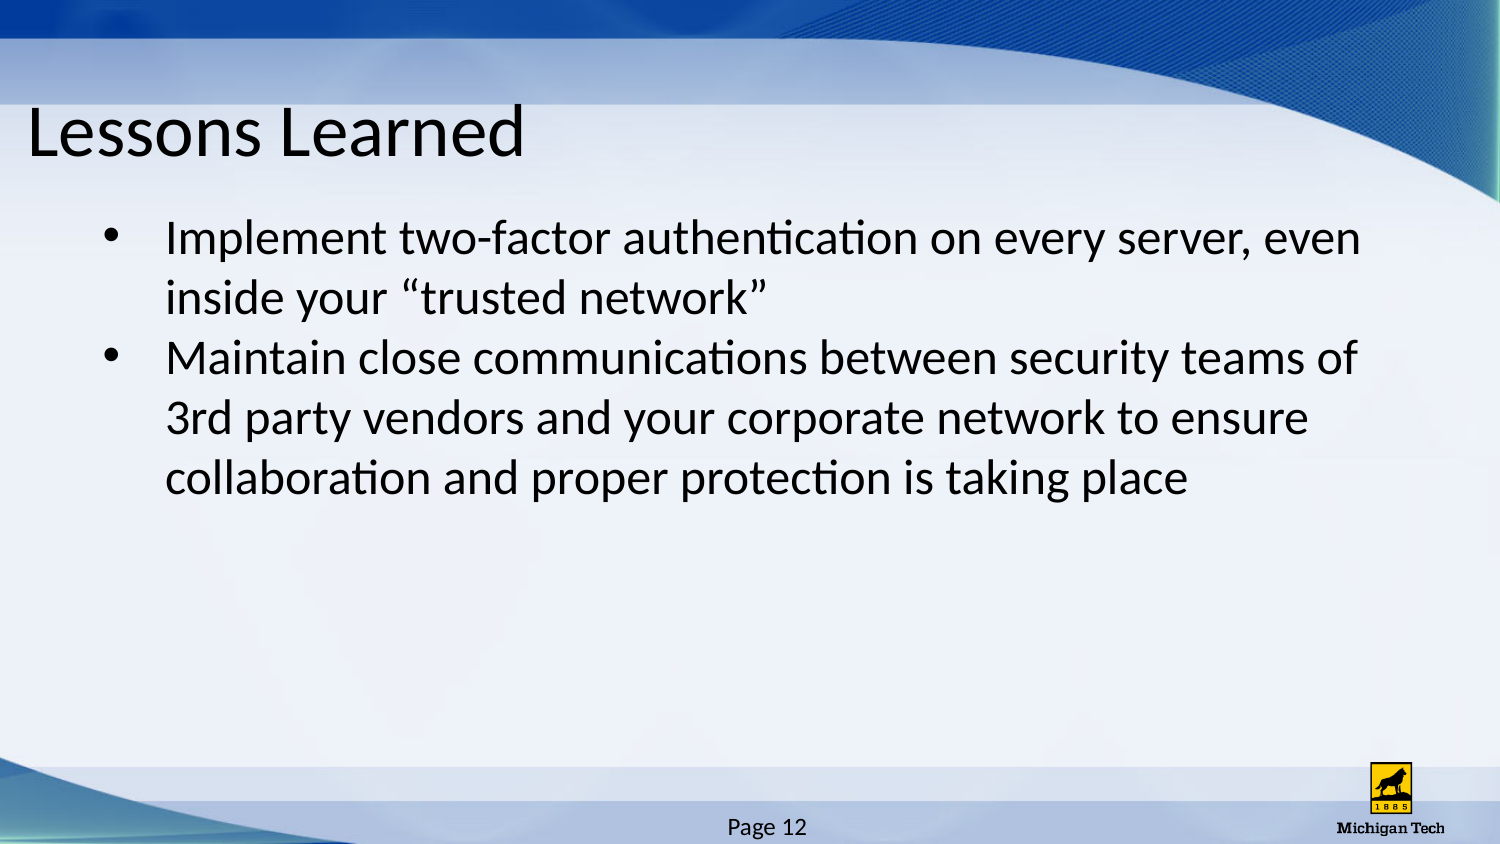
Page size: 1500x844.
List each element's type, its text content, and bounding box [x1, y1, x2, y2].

picture [0, 0, 1500, 844]
list Implement two-factor authentication on every server, even inside your “trusted network” Maintain close communications between security teams of 3rd party vendors and your corporate network to ensure collaboration and proper protection is taking place [75, 196, 1425, 797]
title Lessons Learned [12, 56, 1263, 197]
